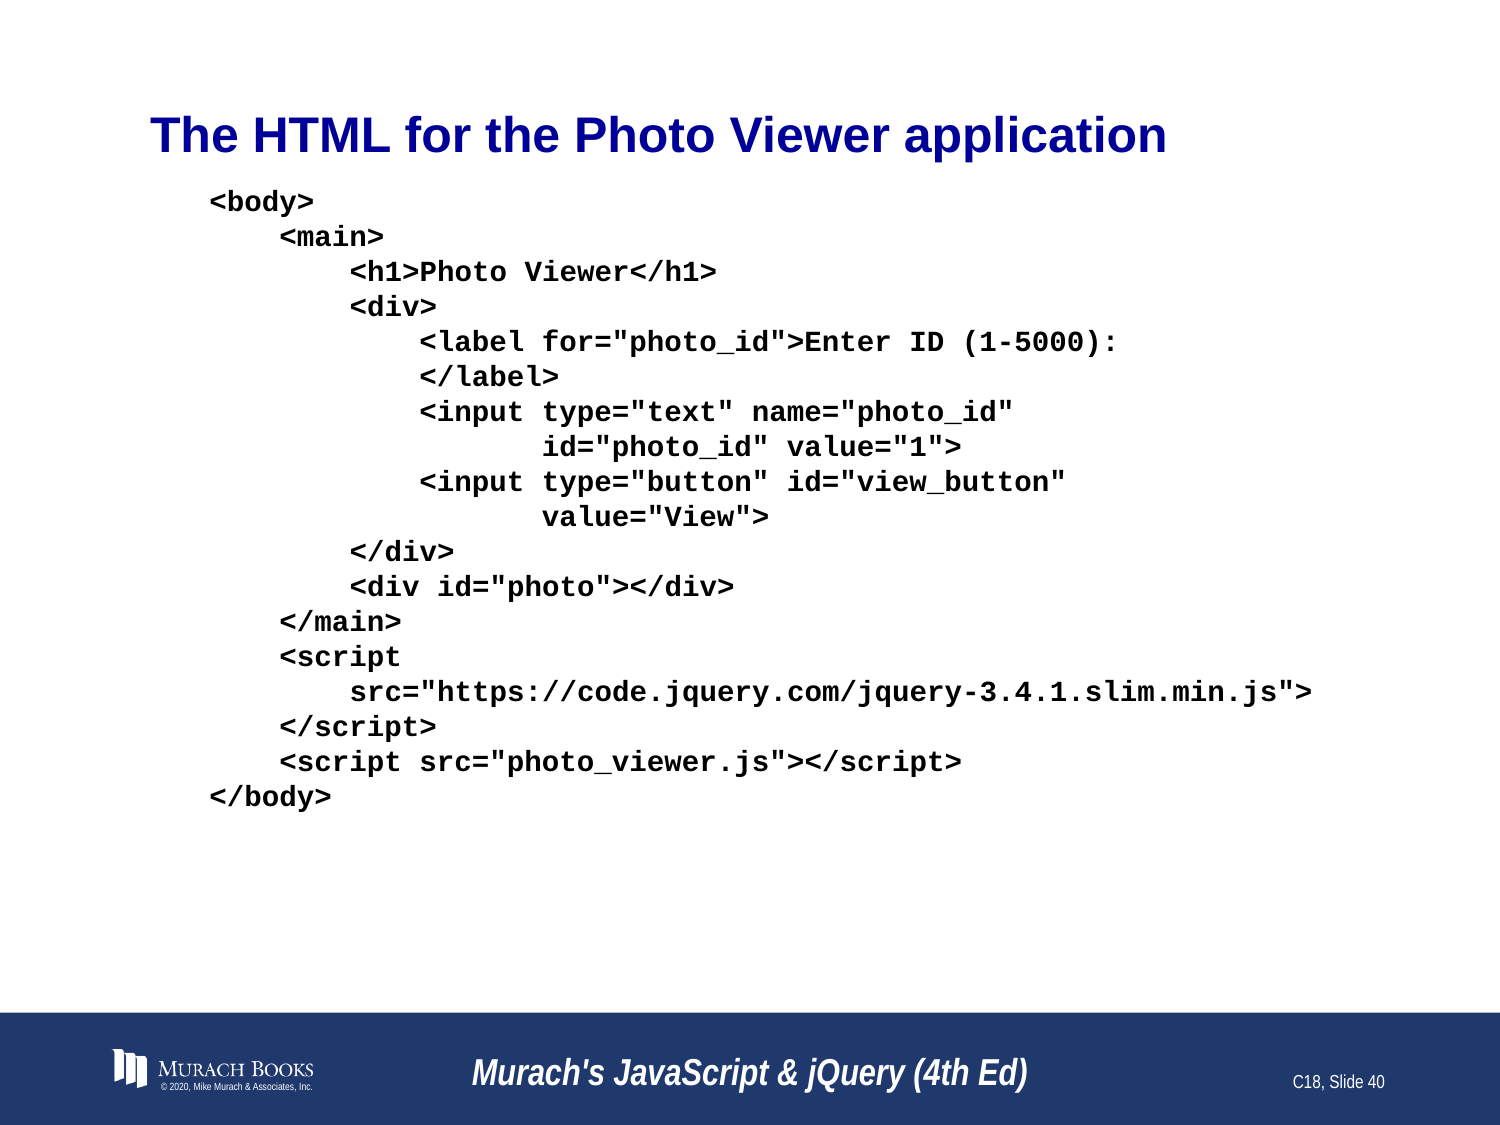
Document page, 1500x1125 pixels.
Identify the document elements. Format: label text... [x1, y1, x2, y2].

list <body> <main> <h1>Photo Viewer</h1> <div> <label for="photo_id">Enter ID (1-5000): </label> <input type="text" name="photo_id" id="photo_id" value="1"> <input type="button" id="view_button" value="View"> </div> <div id="photo"></div> </main> <script src="https://code.jquery.com/jquery-3.4.1.slim.min.js"> </script> <script src="photo_viewer.js"></script> </body> [137, 174, 1350, 975]
footer © 2020, Mike Murach & Associates, Inc. [12, 1025, 463, 1100]
title The HTML for the Photo Viewer application [150, 102, 1350, 164]
slide_number Murach's JavaScript & jQuery (4th Ed) [463, 1025, 1050, 1100]
slide_number C18, Slide 40 [1087, 1025, 1400, 1100]
